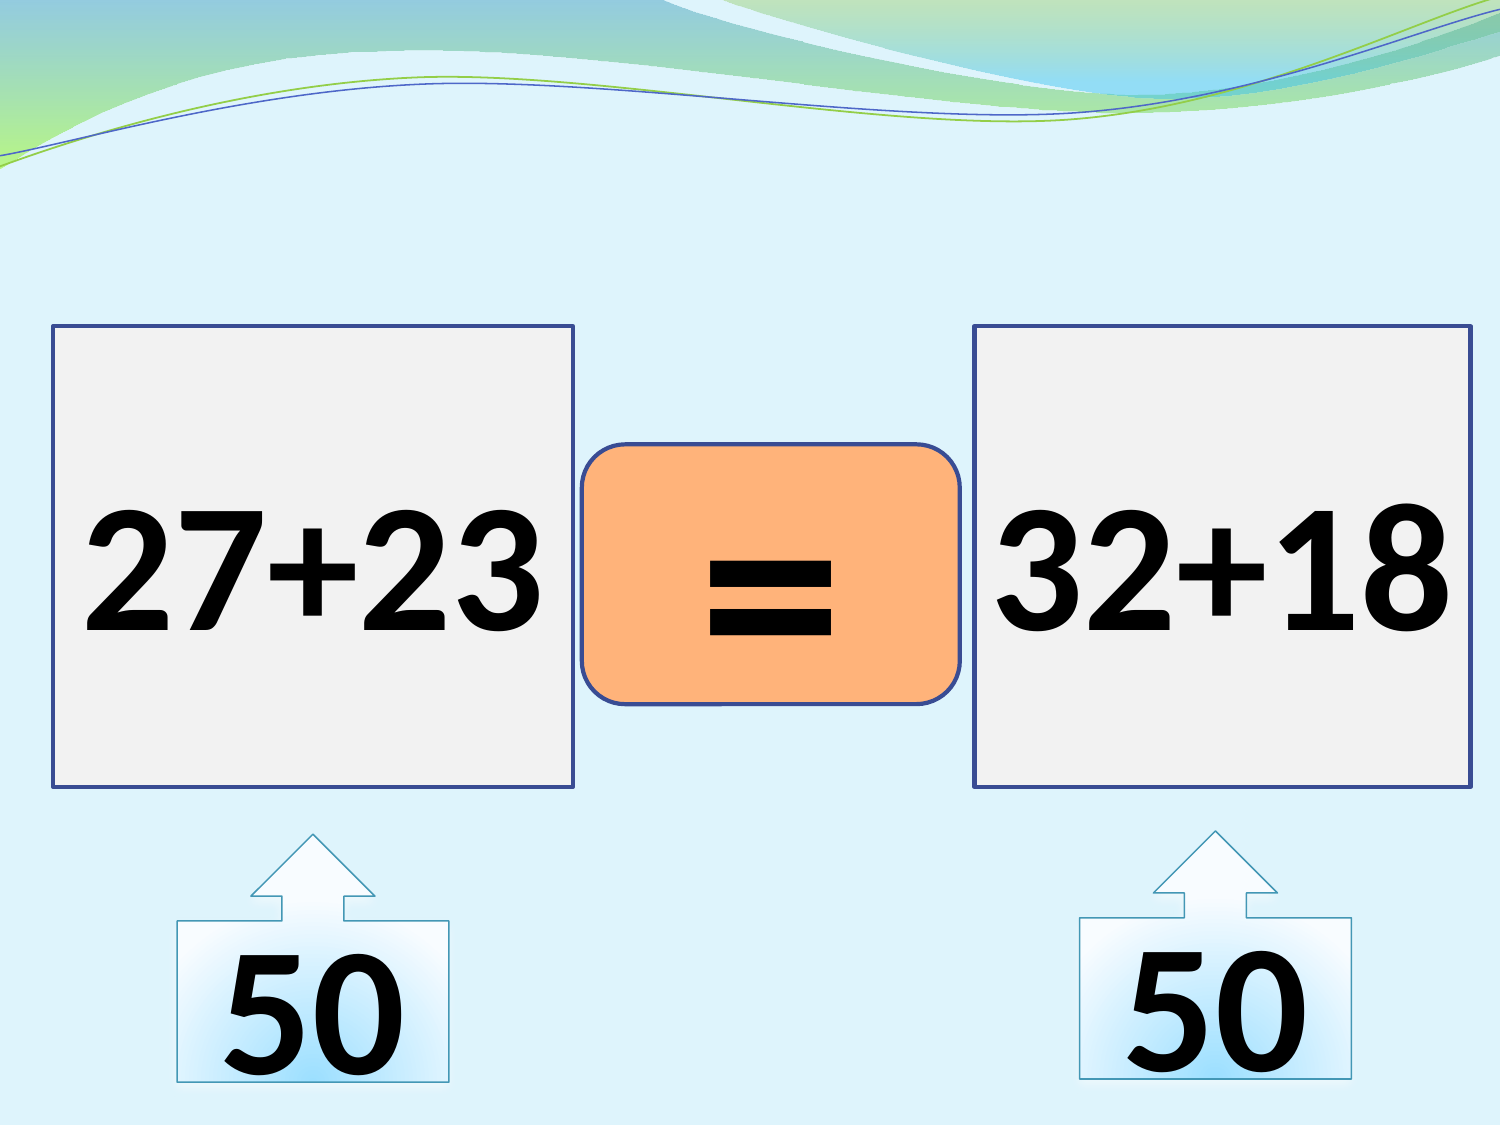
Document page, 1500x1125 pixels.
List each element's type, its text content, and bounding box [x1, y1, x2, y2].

text_box 50 [1078, 830, 1353, 1080]
text_box 50 [176, 833, 450, 1083]
text_box 27+23 [51, 324, 575, 789]
text_box = [579, 442, 962, 707]
text_box 32+18 [972, 324, 1473, 789]
